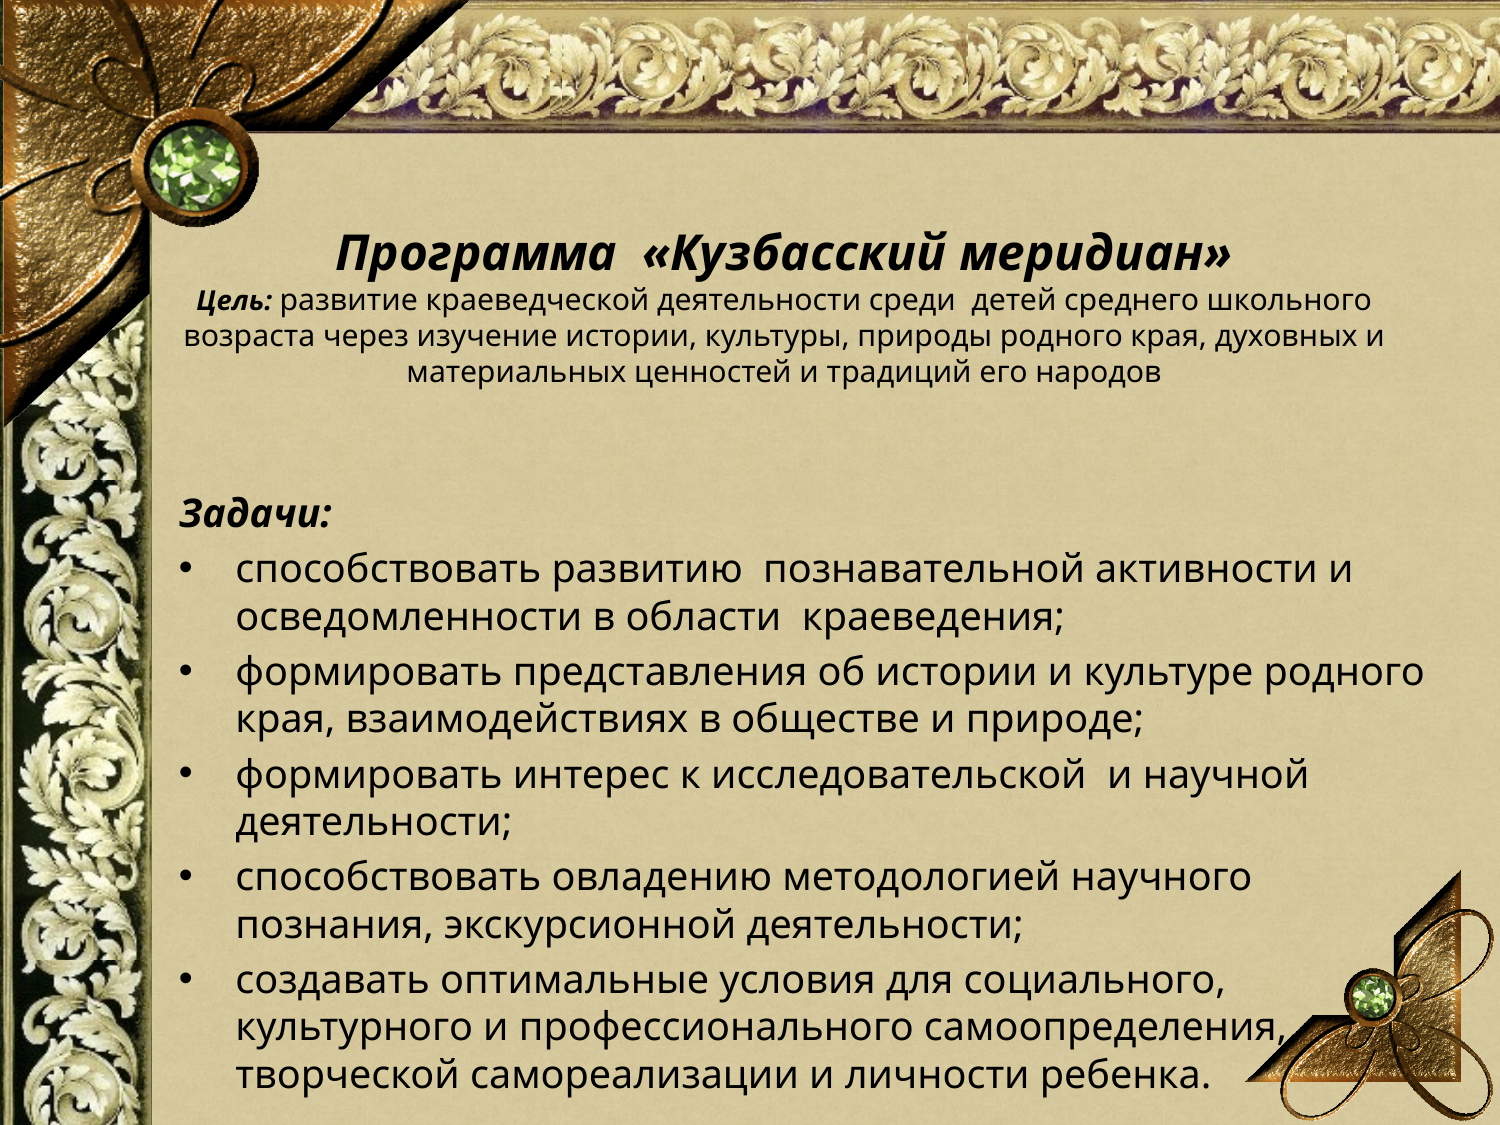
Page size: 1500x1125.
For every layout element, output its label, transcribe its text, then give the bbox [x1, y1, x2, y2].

list Задачи: способствовать развитию познавательной активности и осведомленности в области краеведения; формировать представления об истории и культуре родного края, взаимодействиях в обществе и природе; формировать интерес к исследовательской и научной деятельности; способствовать овладению методологией научного познания, экскурсионной деятельности; создавать оптимальные условия для социального, культурного и профессионального самоопределения, творческой самореализации и личности ребенка. [164, 480, 1456, 1125]
title Программа «Кузбасский меридиан» Цель: развитие краеведческой деятельности среди детей среднего школьного возраста через изучение истории, культуры, природы родного края, духовных и материальных ценностей и традиций его народов [150, 210, 1418, 399]
picture [0, 0, 1500, 1125]
